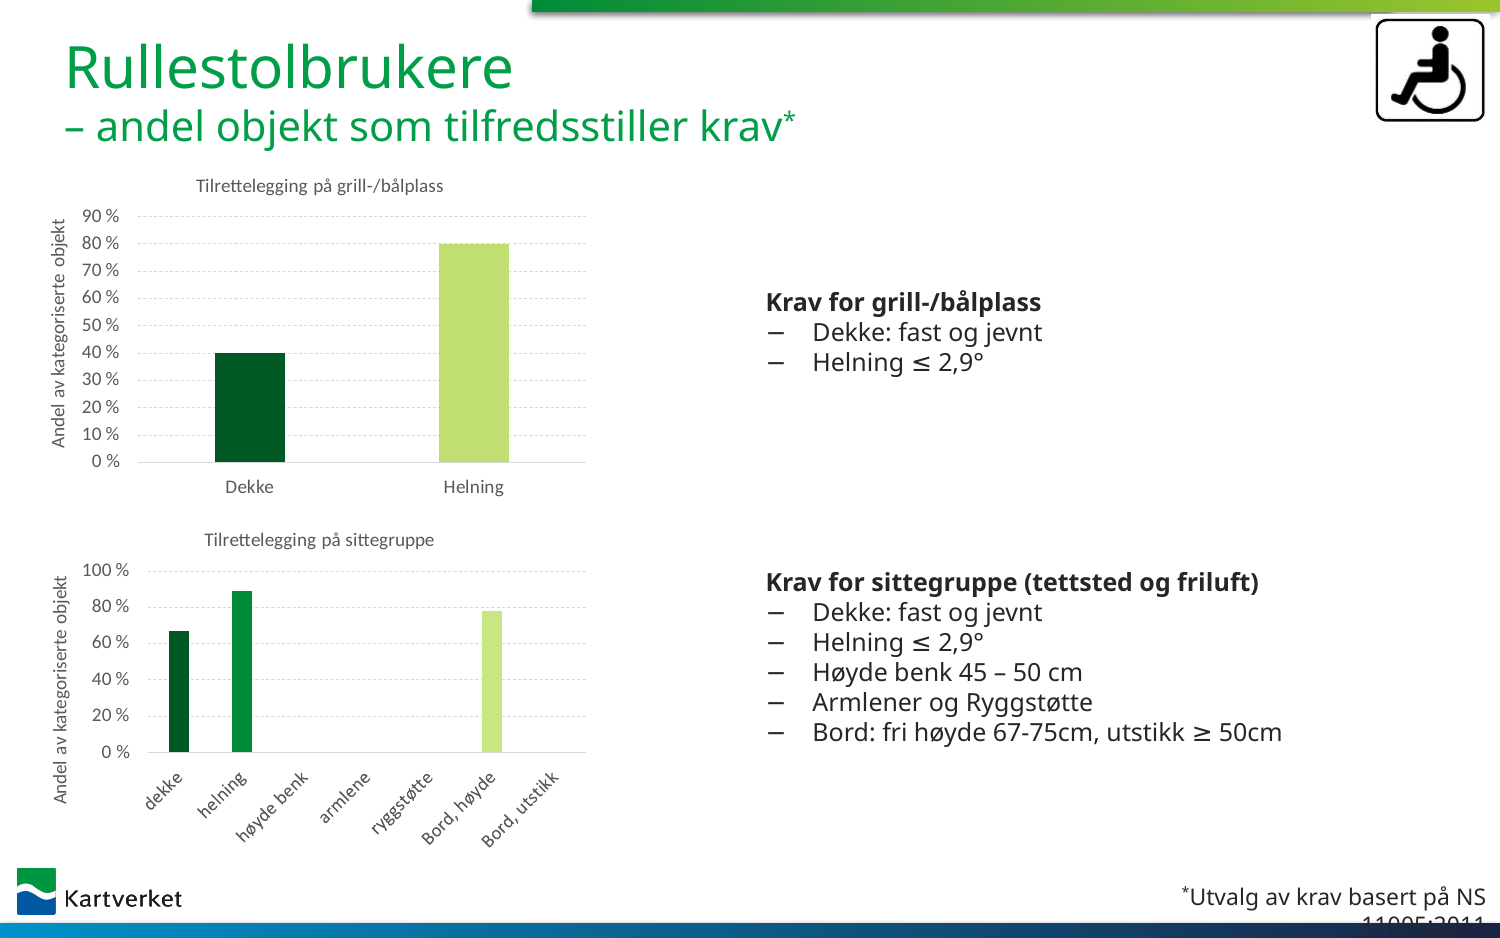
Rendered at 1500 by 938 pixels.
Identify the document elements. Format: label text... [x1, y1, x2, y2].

text_box Rullestolbrukere – andel objekt som tilfredsstiller krav* [49, 14, 1431, 158]
text_box Krav for grill-/bålplass Dekke: fast og jevnt Helning ≤ 2,9° [750, 279, 1452, 384]
picture [41, 166, 597, 505]
picture [41, 520, 597, 859]
text_box Krav for sittegruppe (tettsted og friluft) Dekke: fast og jevnt Helning ≤ 2,9° Høyde benk 45 – 50 cm Armlener og Ryggstøtte Bord: fri høyde 67-75cm, utstikk ≥ 50cm [750, 559, 1500, 754]
text_box *Utvalg av krav basert på NS 11005:2011 [1068, 873, 1500, 938]
picture [1371, 13, 1491, 127]
